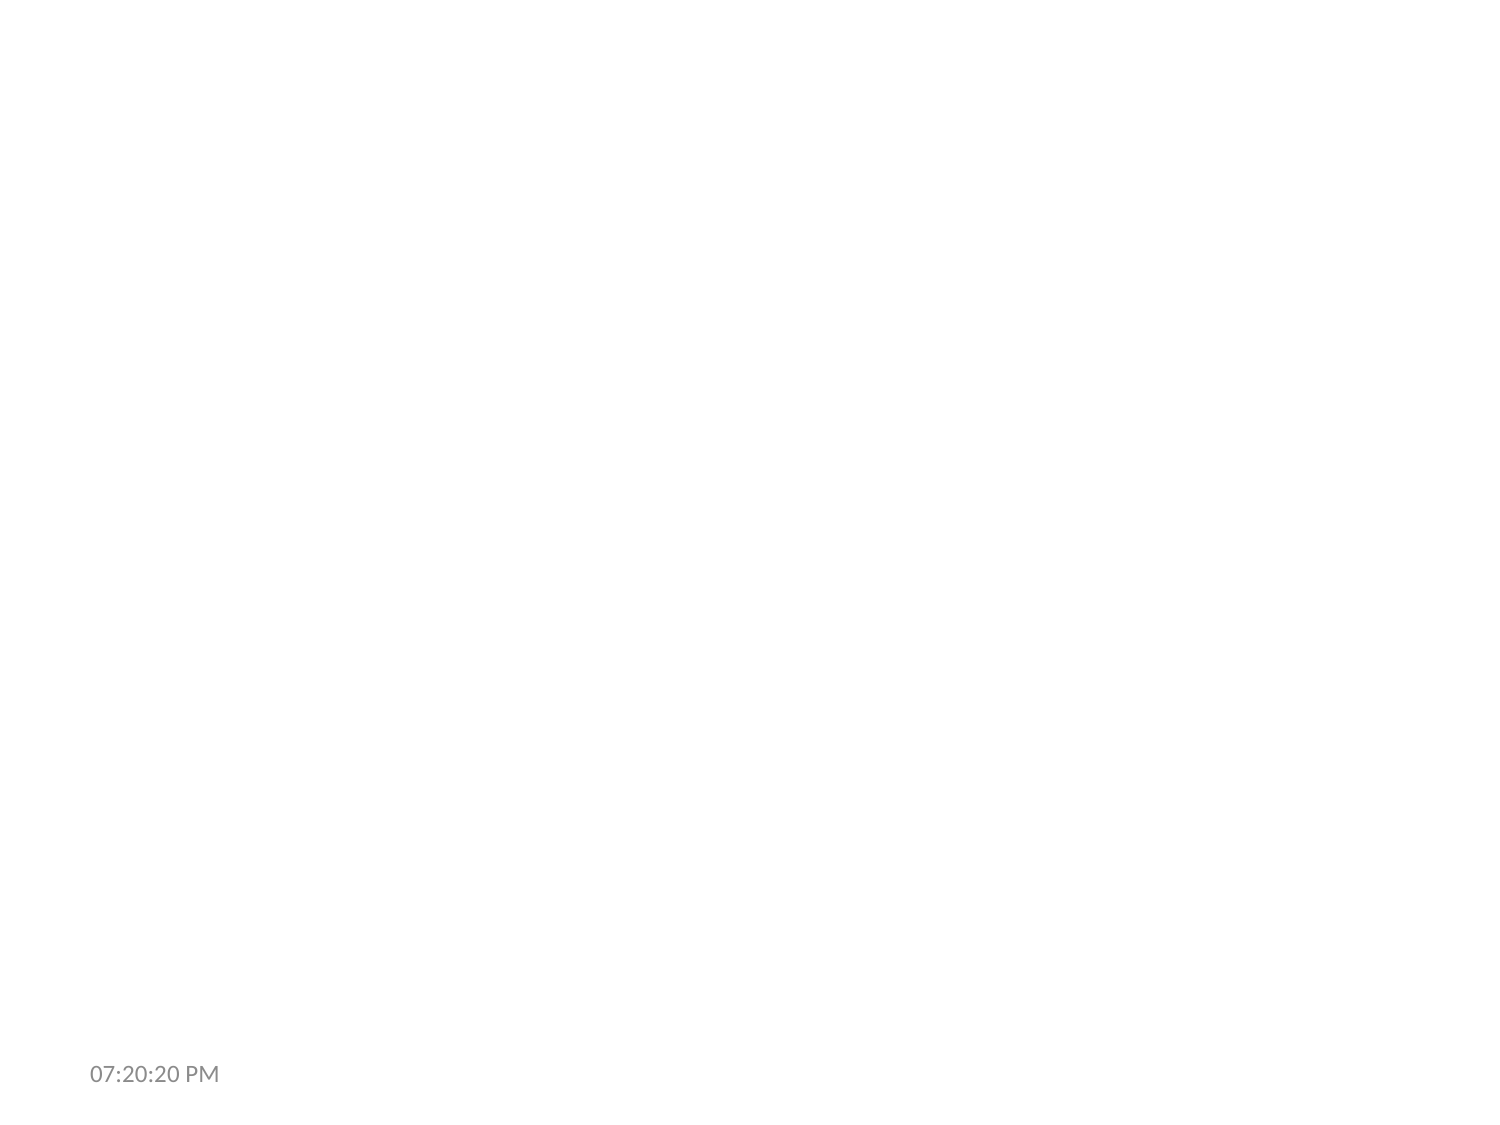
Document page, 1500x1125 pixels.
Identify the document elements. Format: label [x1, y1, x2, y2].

slide_number [75, 1042, 425, 1103]
